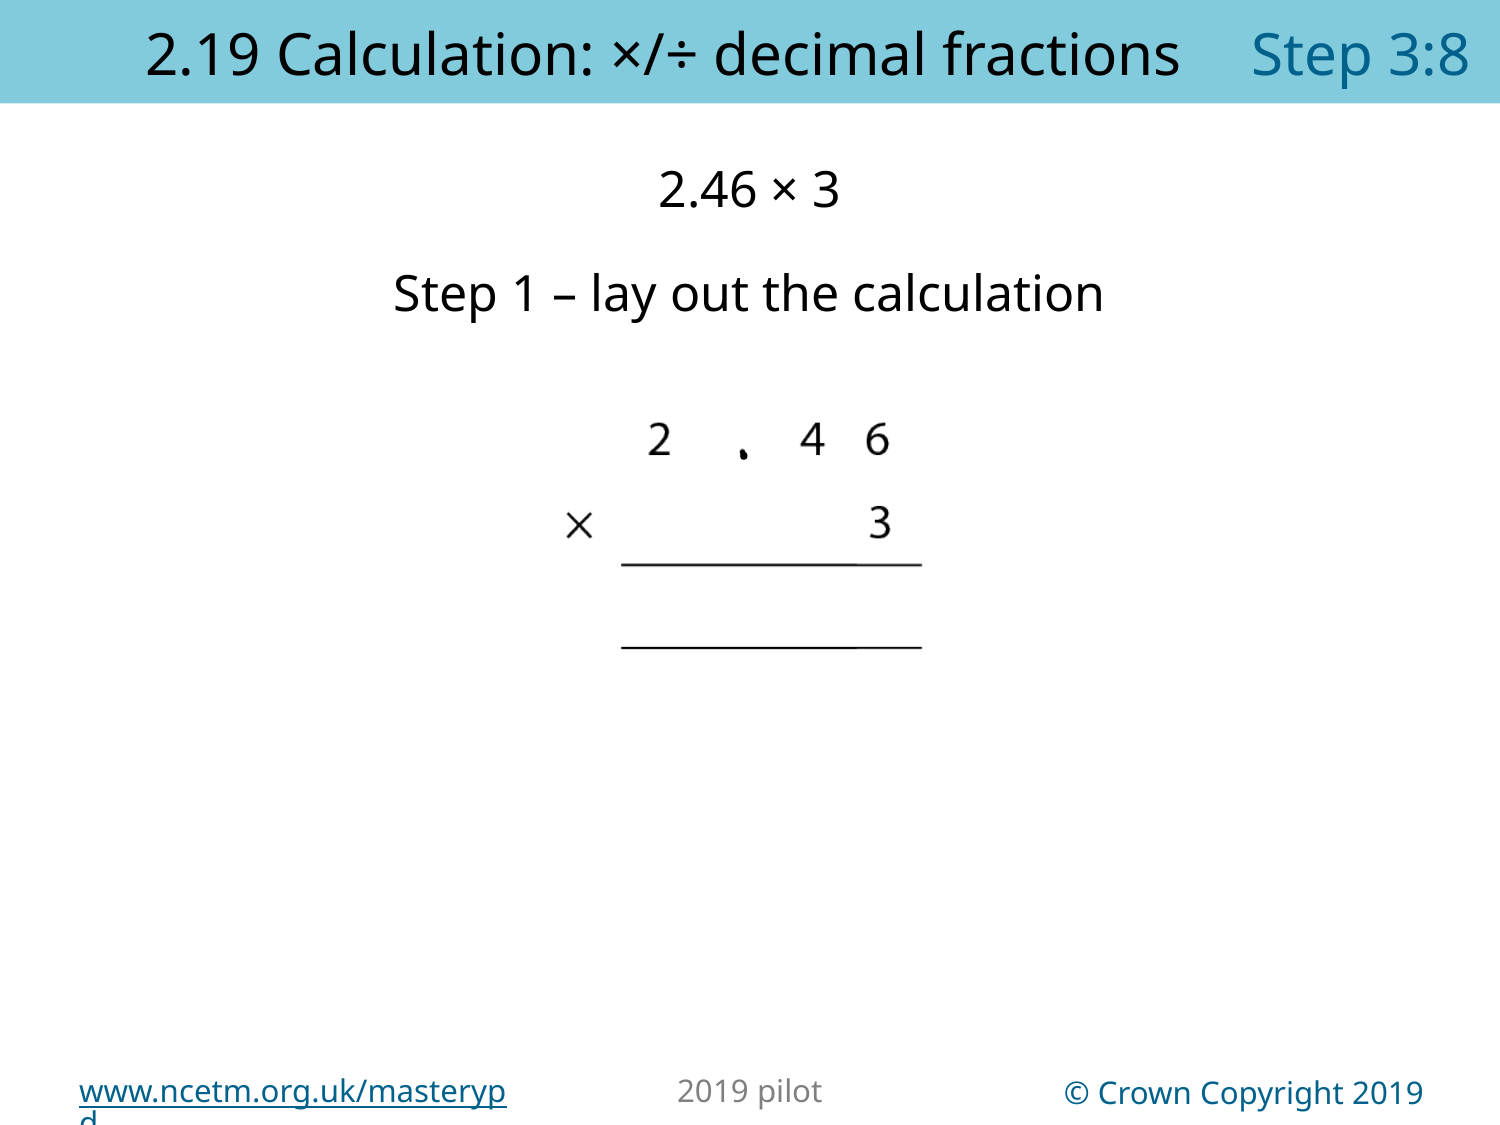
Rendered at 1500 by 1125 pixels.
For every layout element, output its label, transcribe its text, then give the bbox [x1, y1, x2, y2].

text_box 2.46 × 3 [643, 150, 856, 226]
text_box Step 1 – lay out the calculation [378, 254, 1122, 330]
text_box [335, 393, 1165, 908]
list 2.19 Calculation: ×/÷ decimal fractions Step 3:8 [0, 0, 1500, 104]
